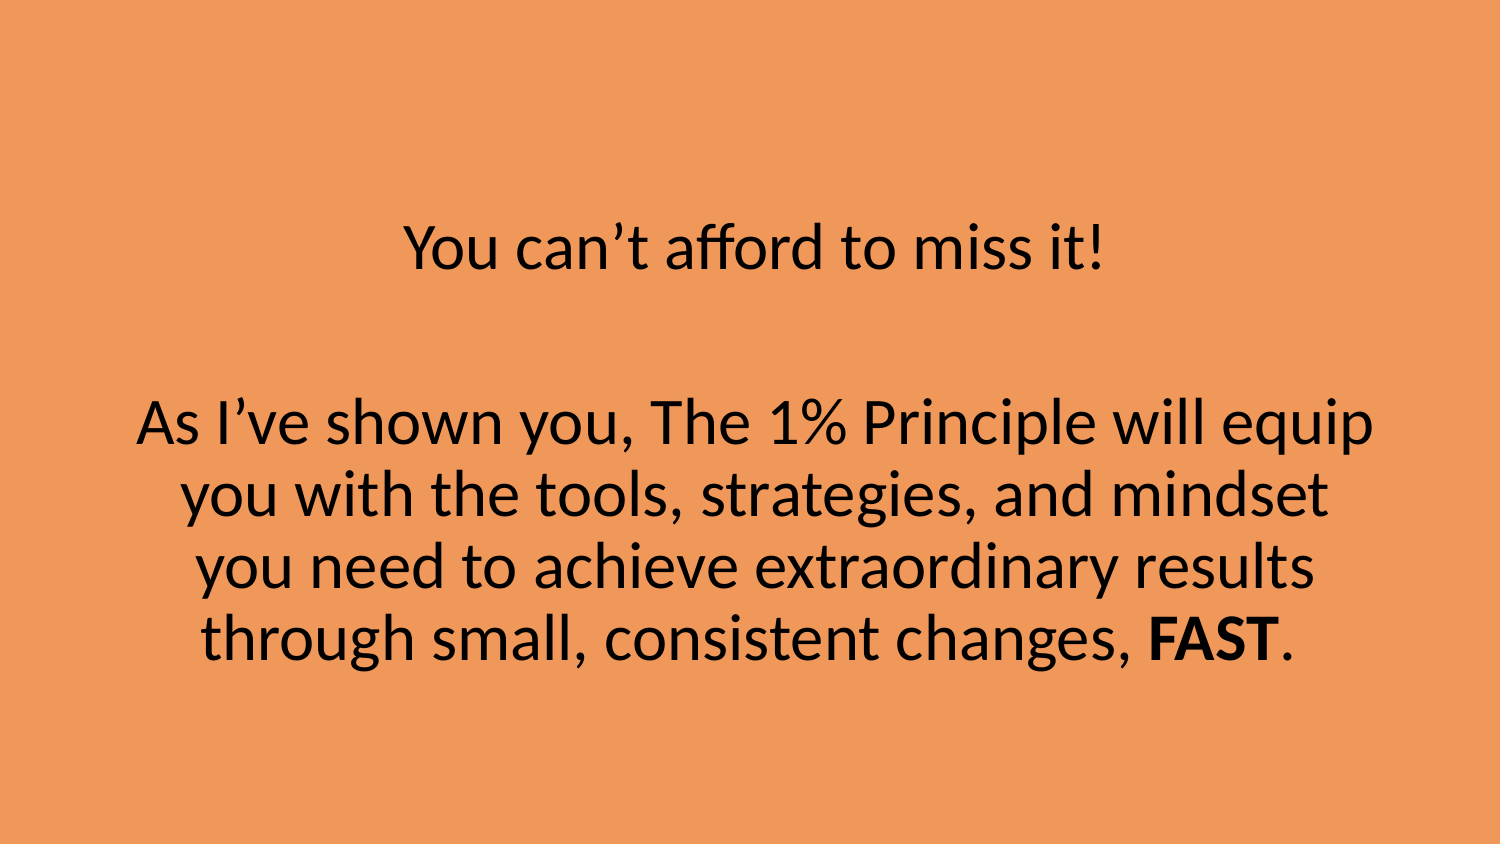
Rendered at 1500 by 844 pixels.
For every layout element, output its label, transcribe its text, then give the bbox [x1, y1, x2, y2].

list You can’t afford to miss it! As I’ve shown you, The 1% Principle will equip you with the tools, strategies, and mindset you need to achieve extraordinary results through small, consistent changes, FAST. [108, 204, 1403, 643]
